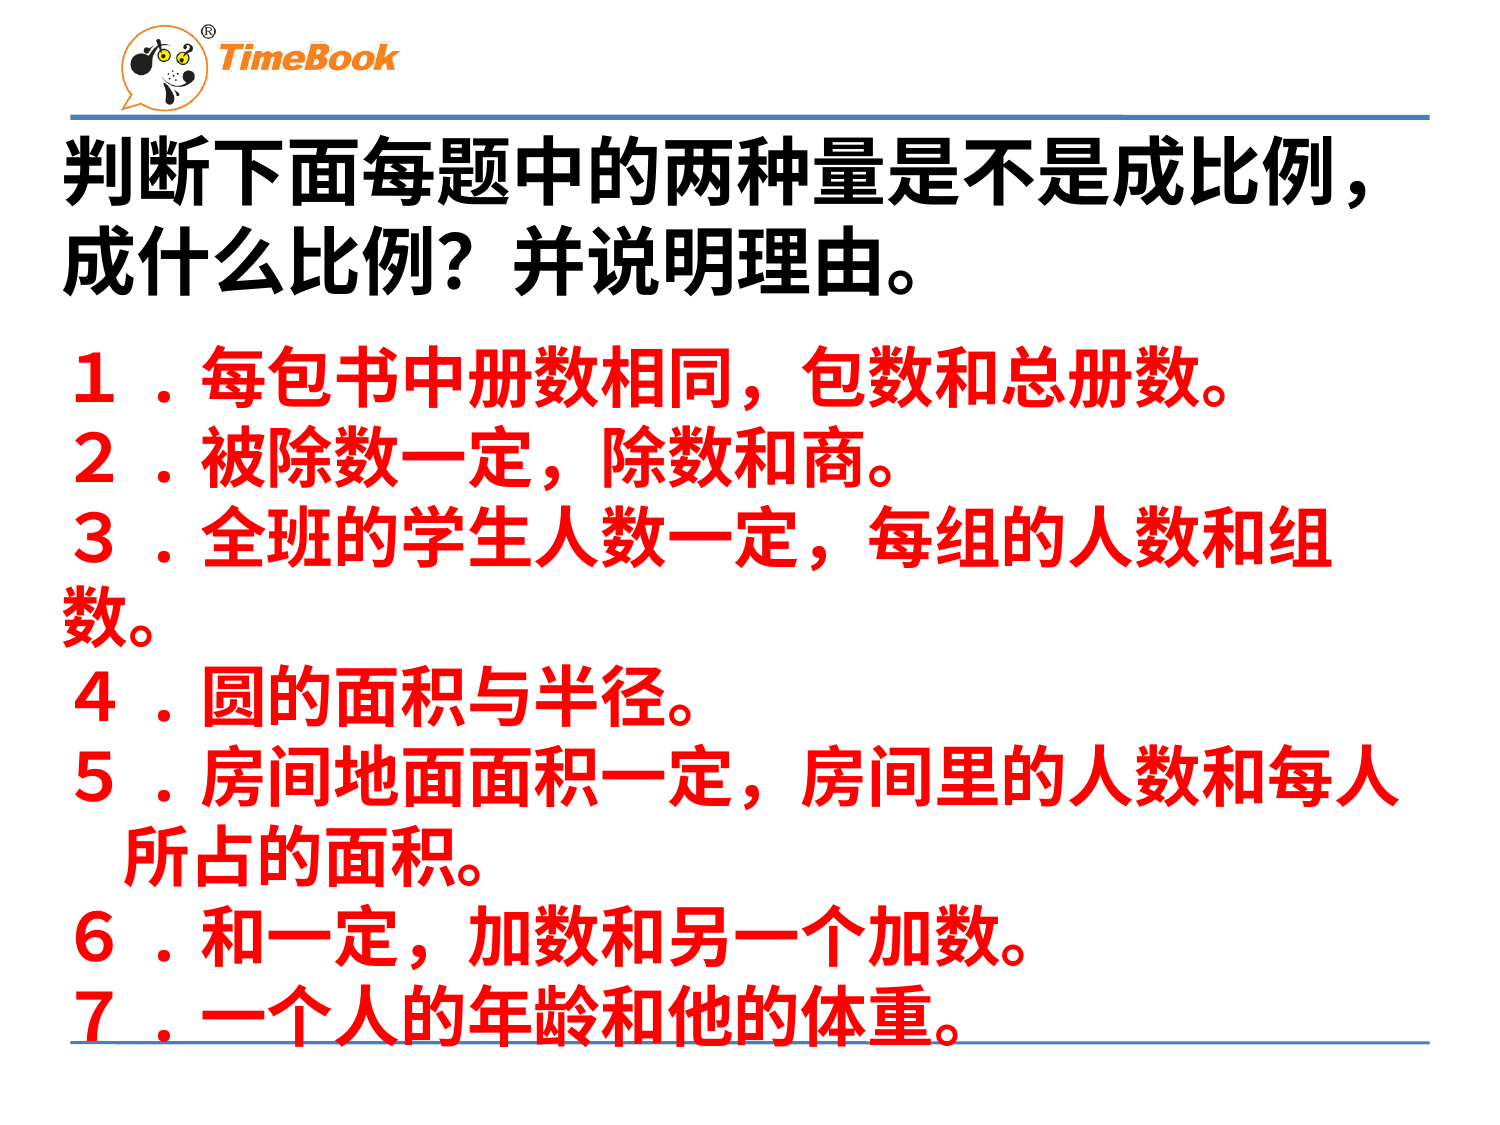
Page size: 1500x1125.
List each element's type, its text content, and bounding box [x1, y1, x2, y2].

picture [118, 22, 408, 113]
text_box １.每包书中册数相同，包数和总册数。 ２.被除数一定，除数和商。 ３.全班的学生人数一定，每组的人数和组数。 ４.圆的面积与半径。 ５.房间地面面积一定，房间里的人数和每人 所占的面积。 ６.和一定，加数和另一个加数。 ７.一个人的年龄和他的体重。 [46, 328, 1442, 1125]
text_box 判断下面每题中的两种量是不是成比例，成什么比例？并说明理由。 [46, 117, 1465, 312]
